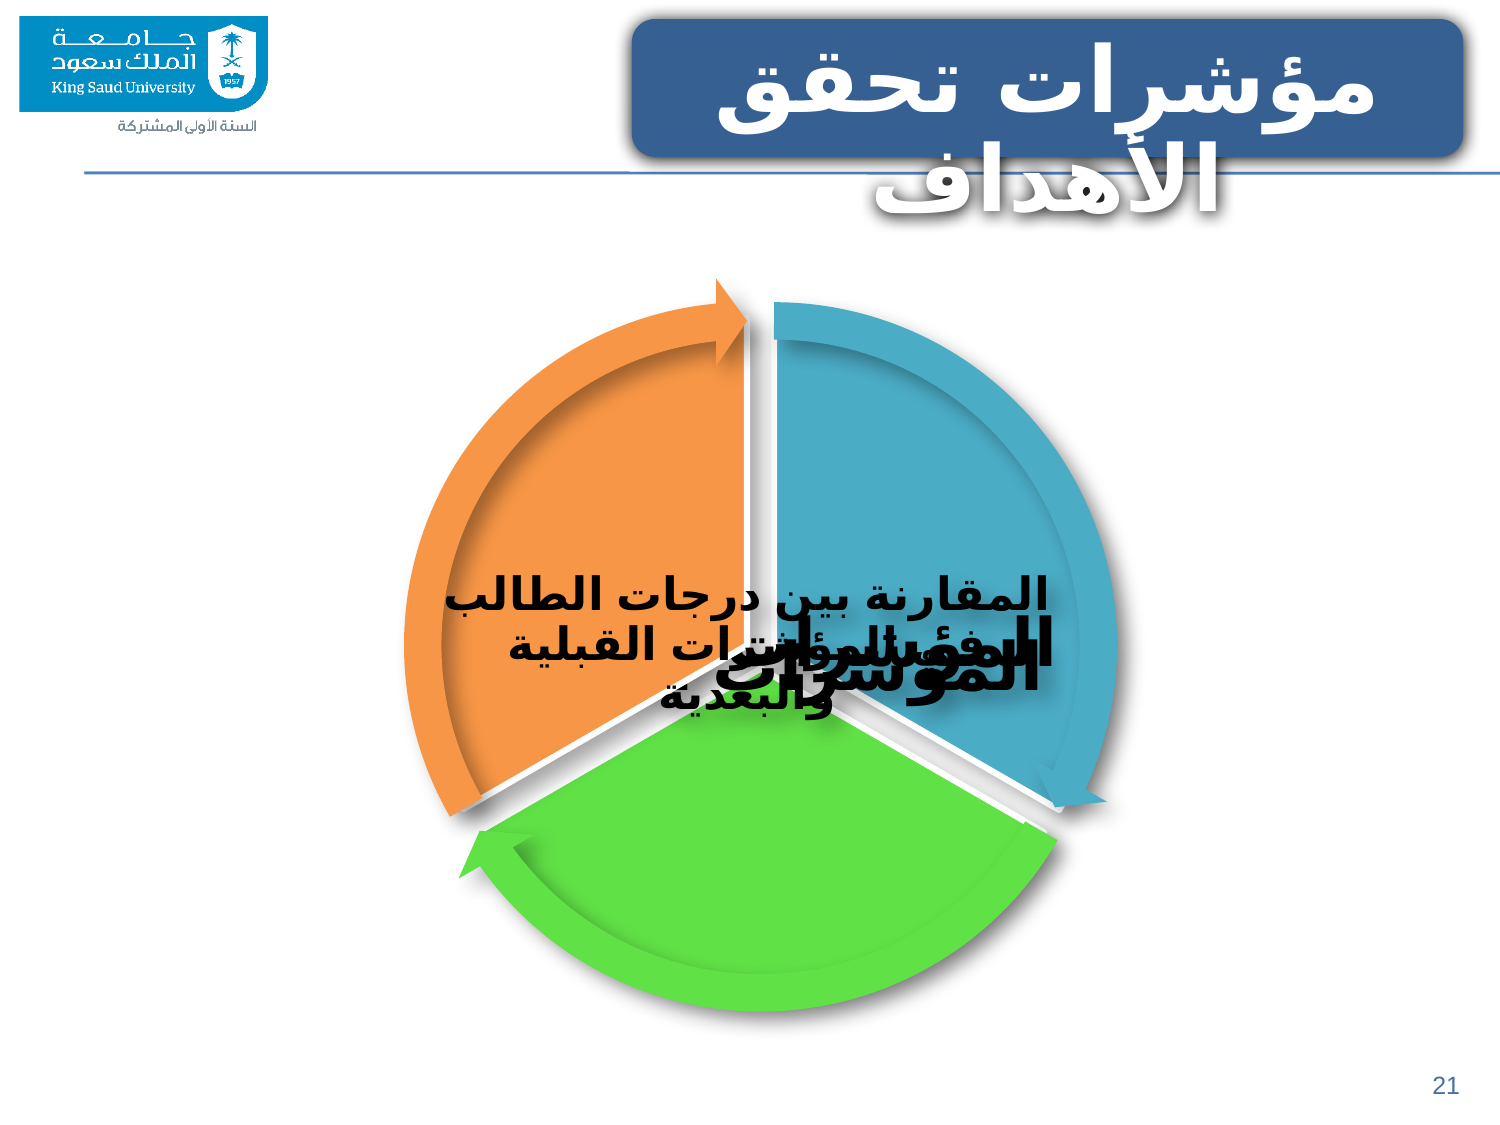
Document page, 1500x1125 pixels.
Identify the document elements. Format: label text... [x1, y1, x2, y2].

text_box مؤشرات تحقق الأهداف [631, 18, 1464, 158]
picture [4, 0, 286, 150]
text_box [100, 266, 1424, 1047]
slide_number 21 [1350, 1062, 1475, 1103]
